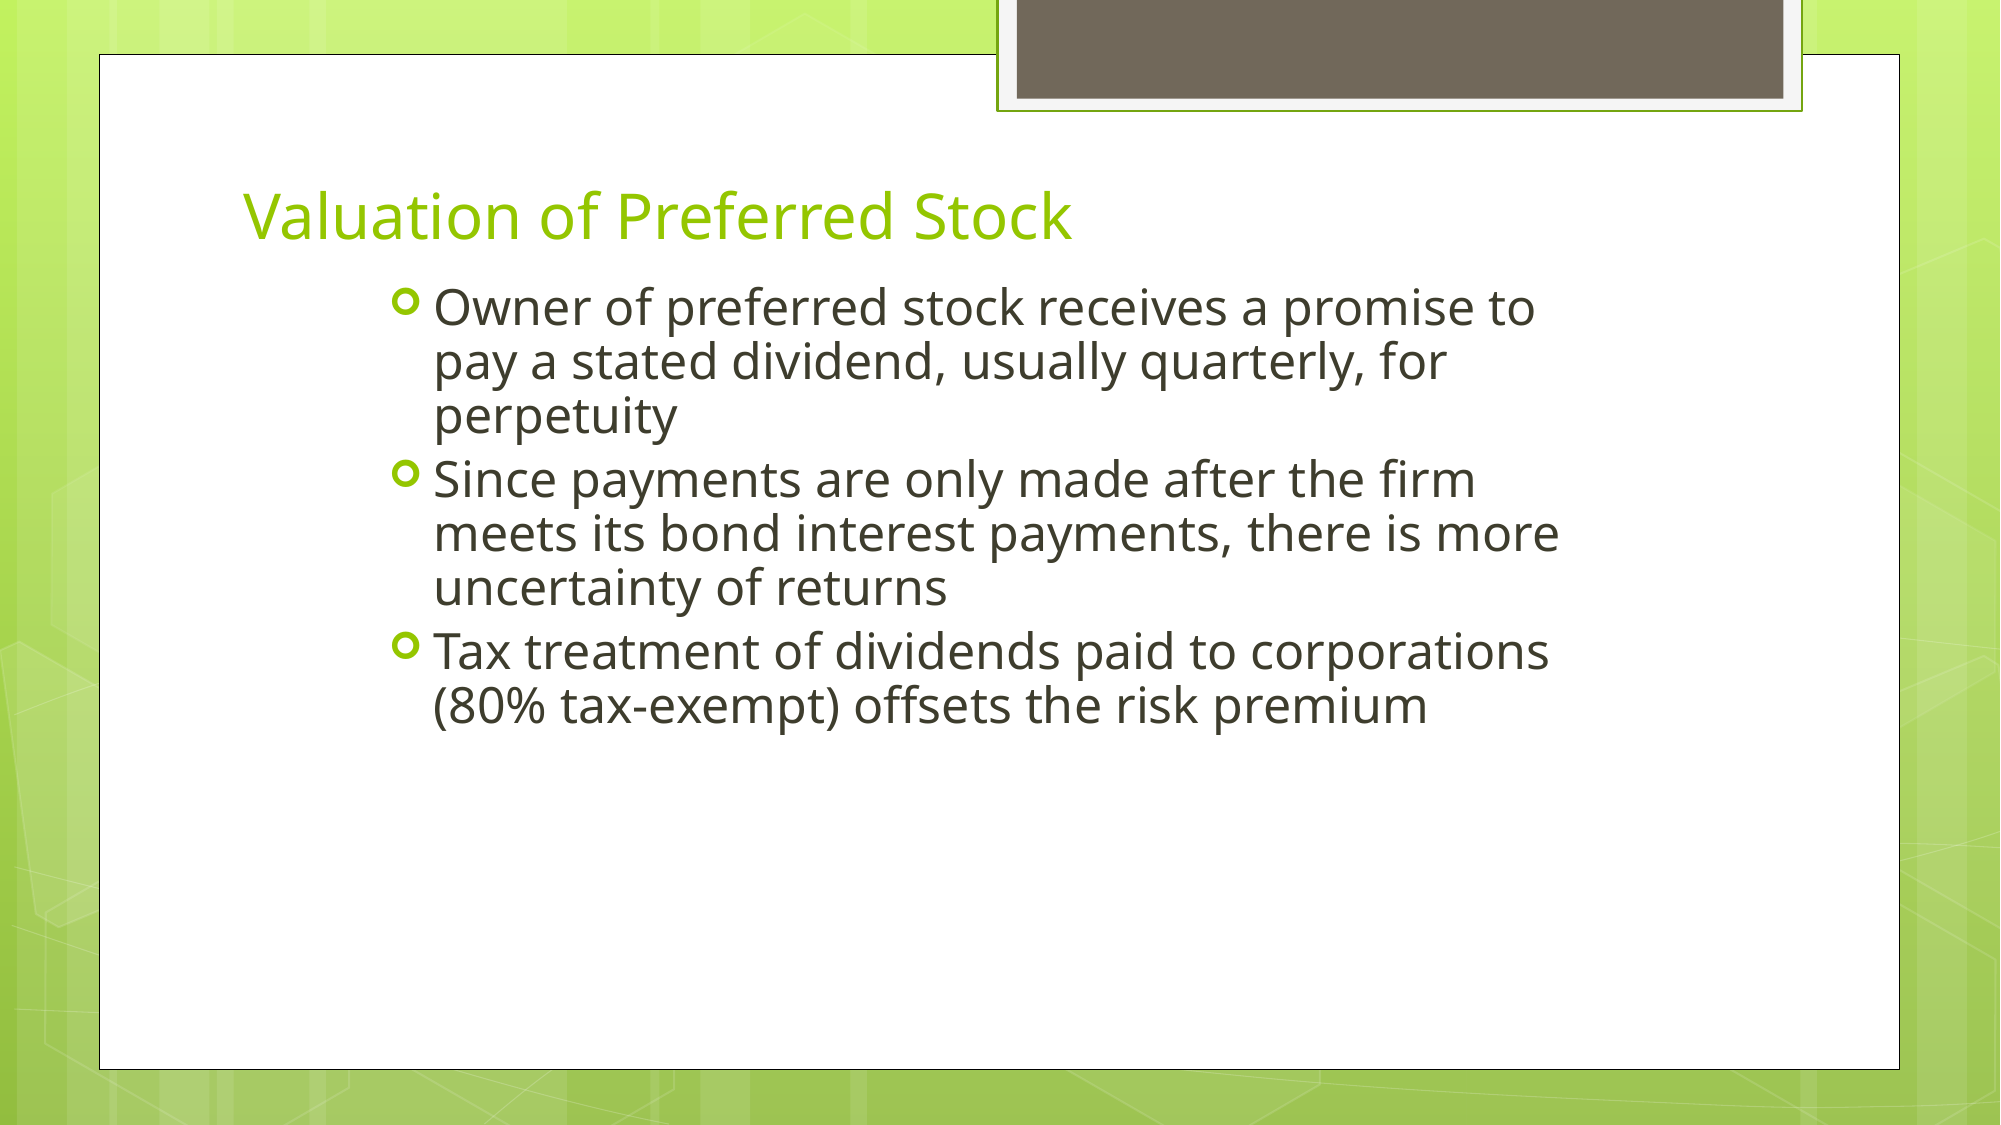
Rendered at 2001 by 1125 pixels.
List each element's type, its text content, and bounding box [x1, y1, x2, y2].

title Valuation of Preferred Stock [228, 168, 1765, 260]
list Owner of preferred stock receives a promise to pay a stated dividend, usually quarterly, for perpetuity Since payments are only made after the firm meets its bond interest payments, there is more uncertainty of returns Tax treatment of dividends paid to corporations (80% tax-exempt) offsets the risk premium [362, 275, 1638, 1000]
